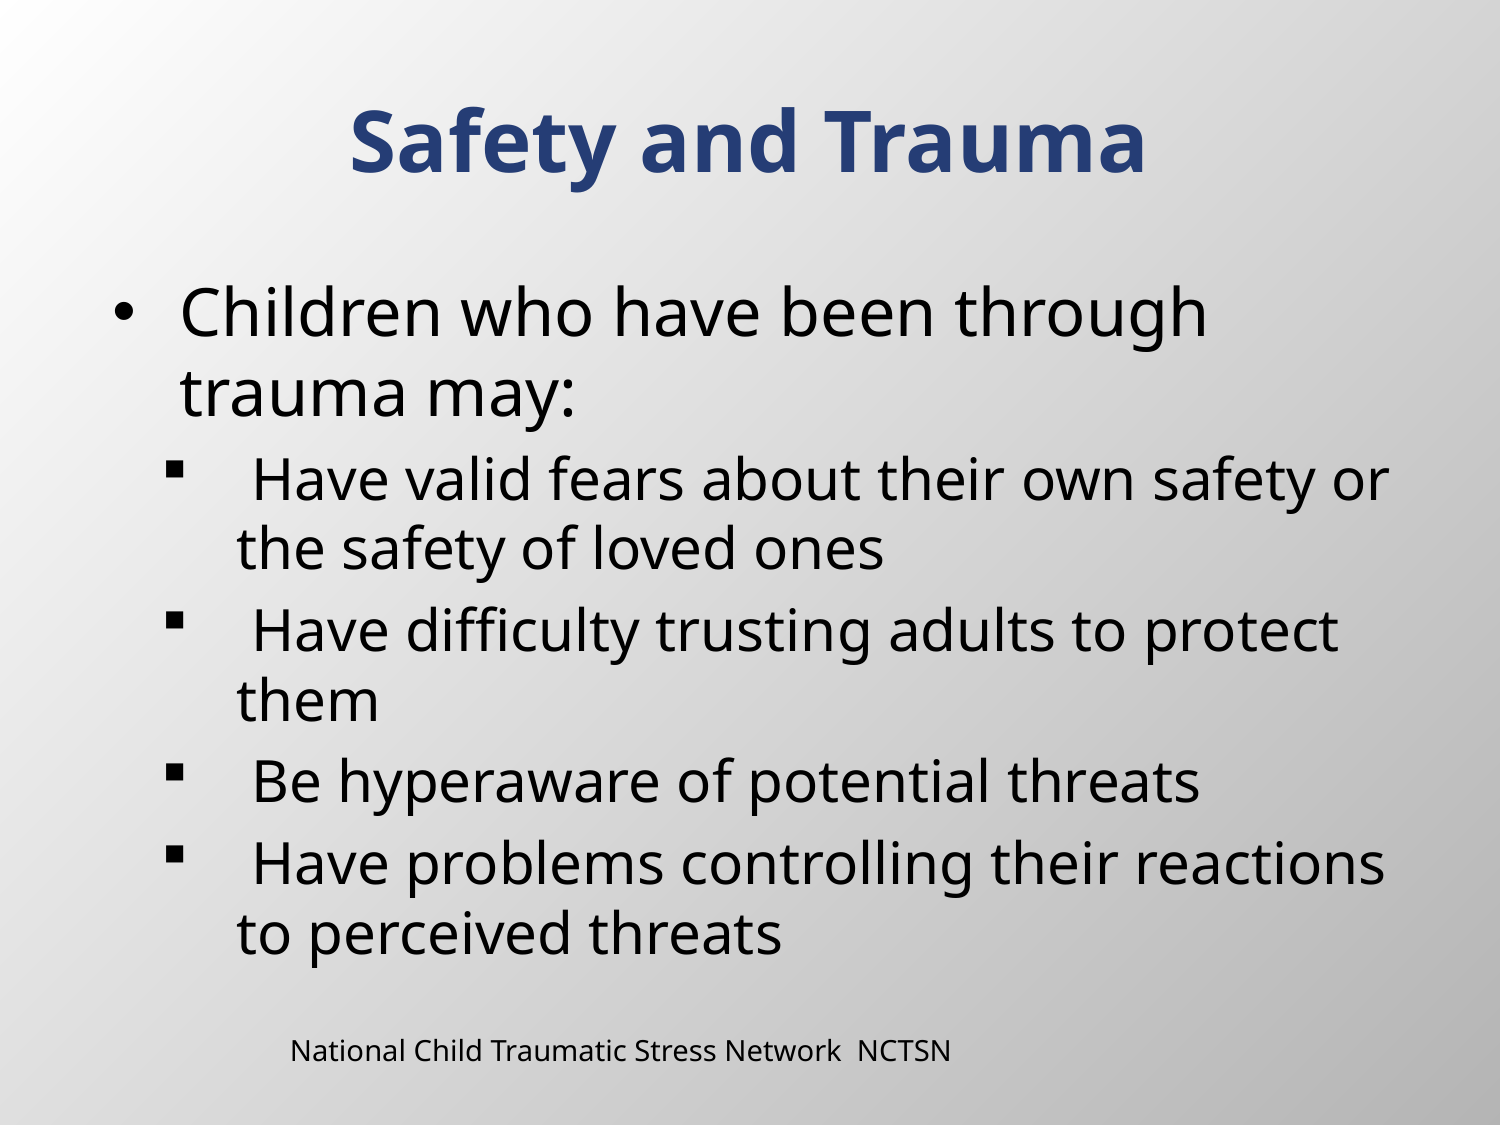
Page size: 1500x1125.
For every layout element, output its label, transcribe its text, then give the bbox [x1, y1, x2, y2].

title Safety and Trauma [75, 45, 1425, 233]
text_box National Child Traumatic Stress Network NCTSN [274, 1024, 1100, 1075]
list Children who have been through trauma may: Have valid fears about their own safety or the safety of loved ones Have difficulty trusting adults to protect them Be hyperaware of potential threats Have problems controlling their reactions to perceived threats [75, 262, 1425, 1035]
